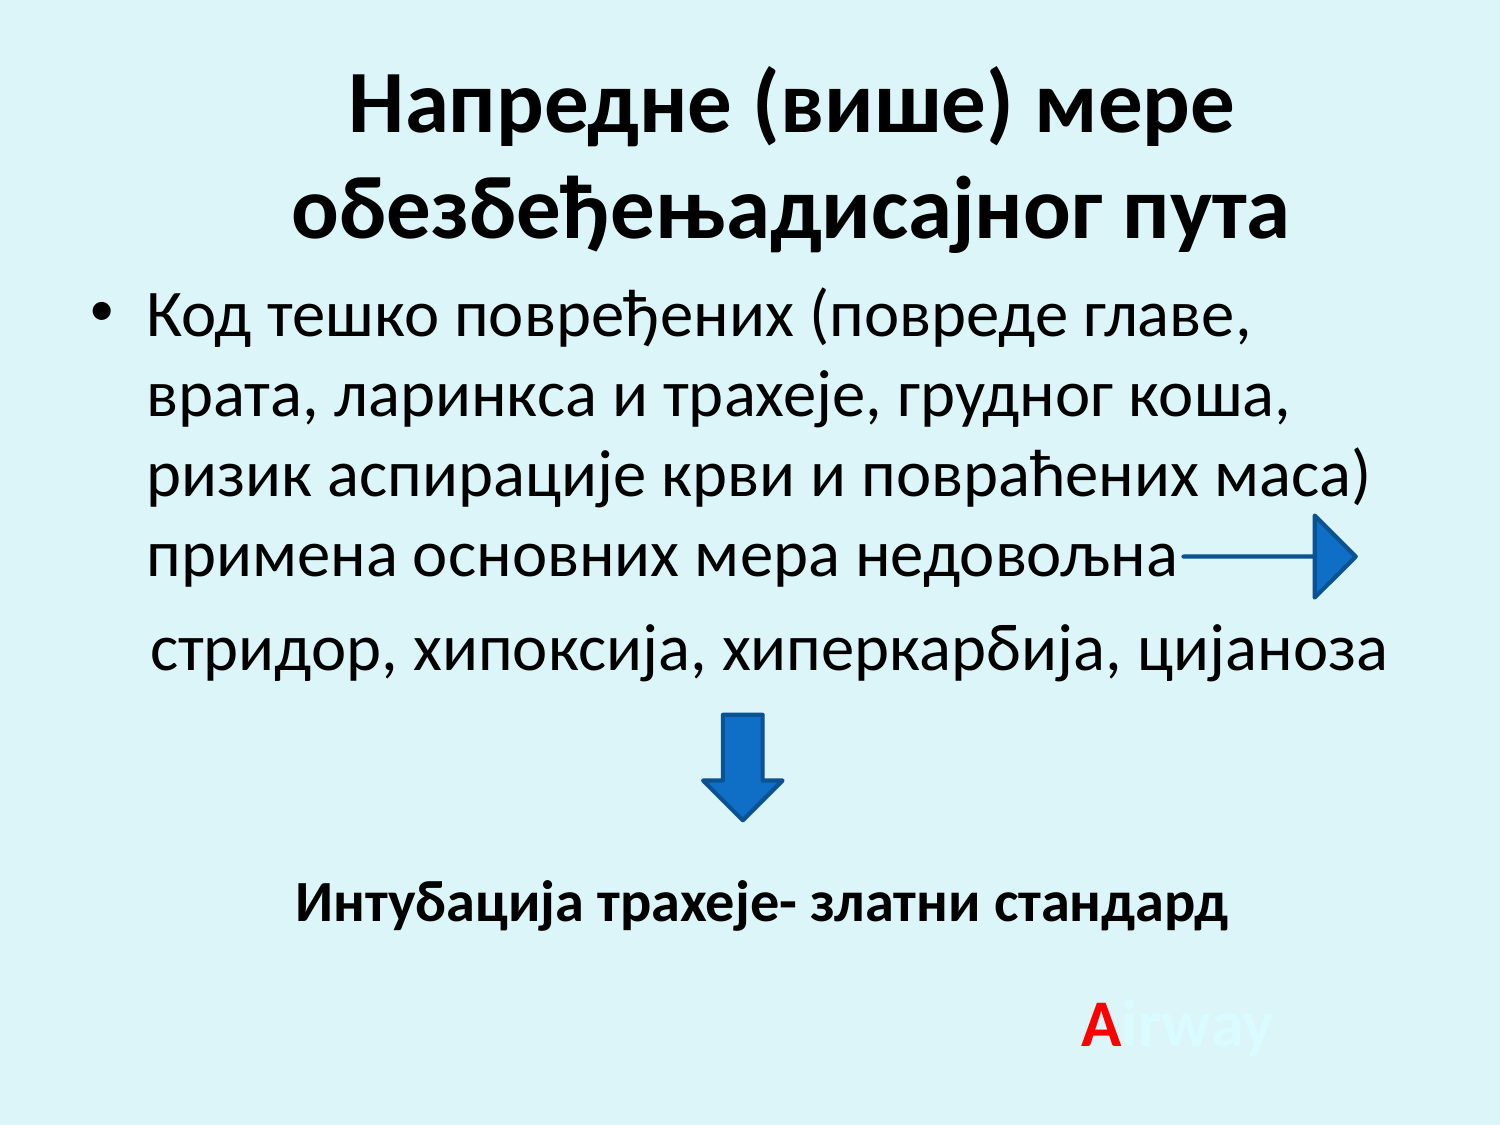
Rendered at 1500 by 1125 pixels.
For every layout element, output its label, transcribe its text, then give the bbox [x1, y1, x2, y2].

text_box Интубација трахеје- златни стандард [281, 855, 1336, 941]
text_box [1181, 513, 1358, 600]
text_box Airway [1066, 972, 1372, 1125]
title Напредне (више) мере обезбеђењадисајног пута [117, 35, 1468, 265]
list Код тешко повређених (повреде главе, врата, ларинкса и трахеје, грудног коша, ризик аспирације крви и повраћених маса) примена основних мера недовољна стридор, хипоксија, хиперкарбија, цијаноза [75, 262, 1425, 1005]
text_box [701, 712, 785, 823]
